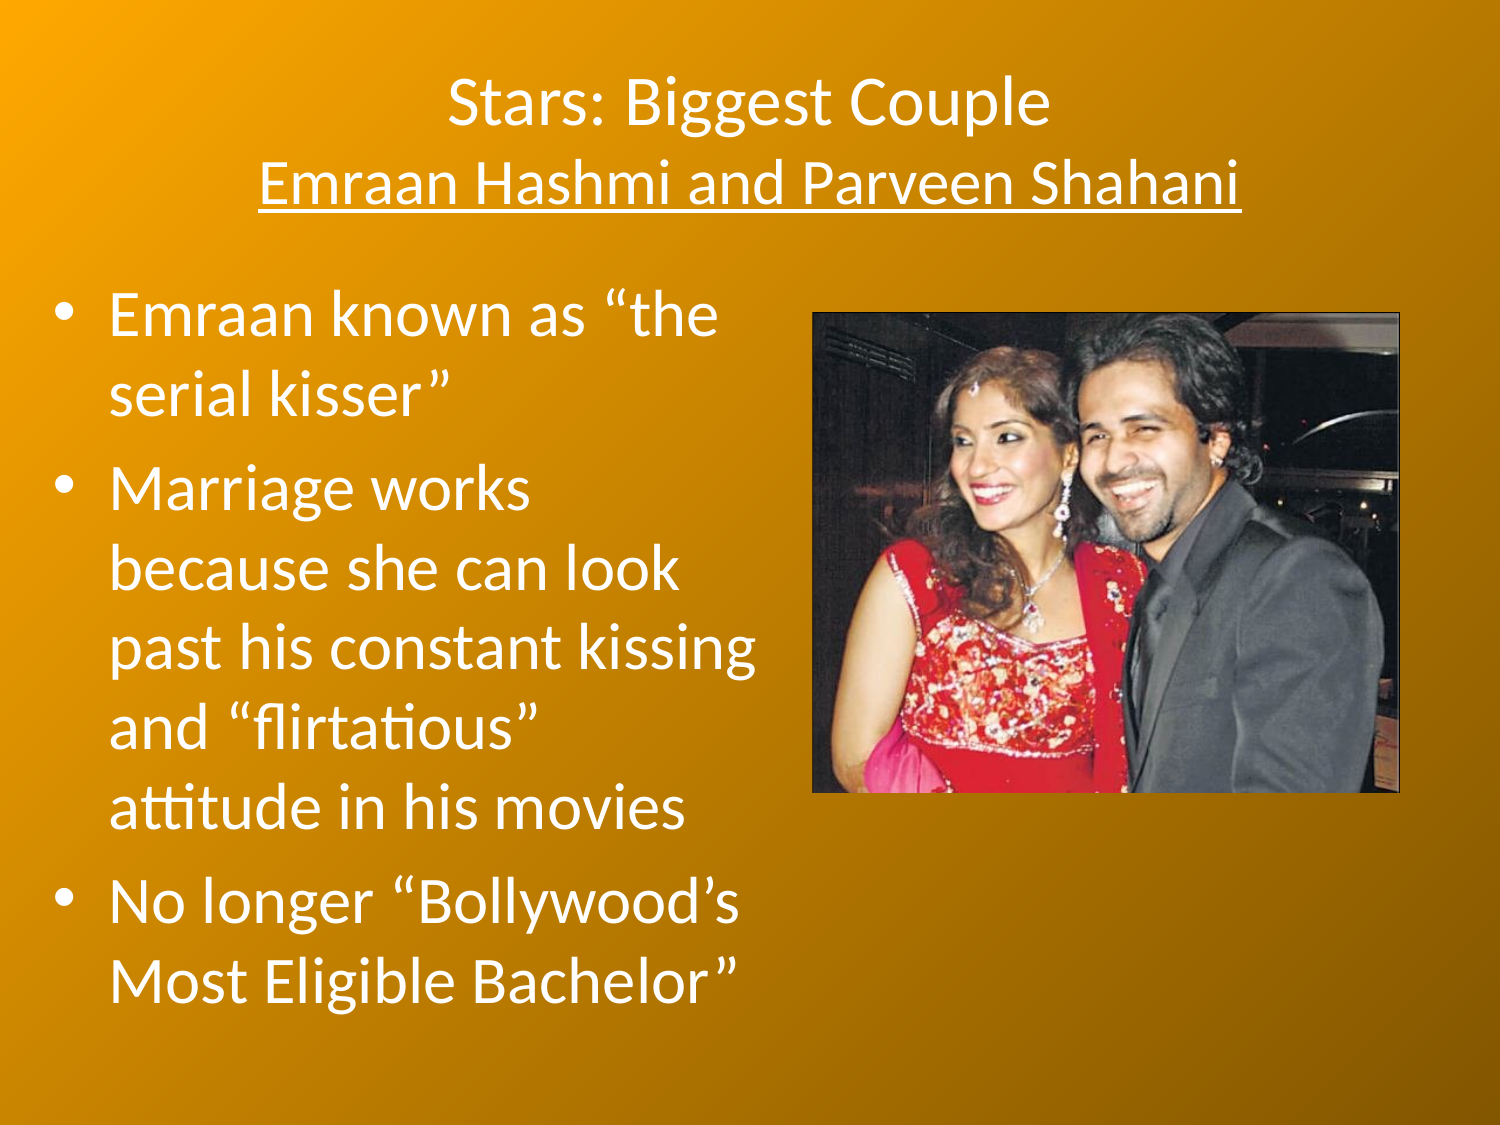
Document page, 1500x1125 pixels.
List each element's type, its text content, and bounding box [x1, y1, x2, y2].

picture [812, 312, 1401, 793]
title Stars: Biggest Couple Emraan Hashmi and Parveen Shahani [75, 45, 1425, 313]
list Emraan known as “the serial kisser” Marriage works because she can look past his constant kissing and “flirtatious” attitude in his movies No longer “Bollywood’s Most Eligible Bachelor” [37, 262, 775, 1088]
